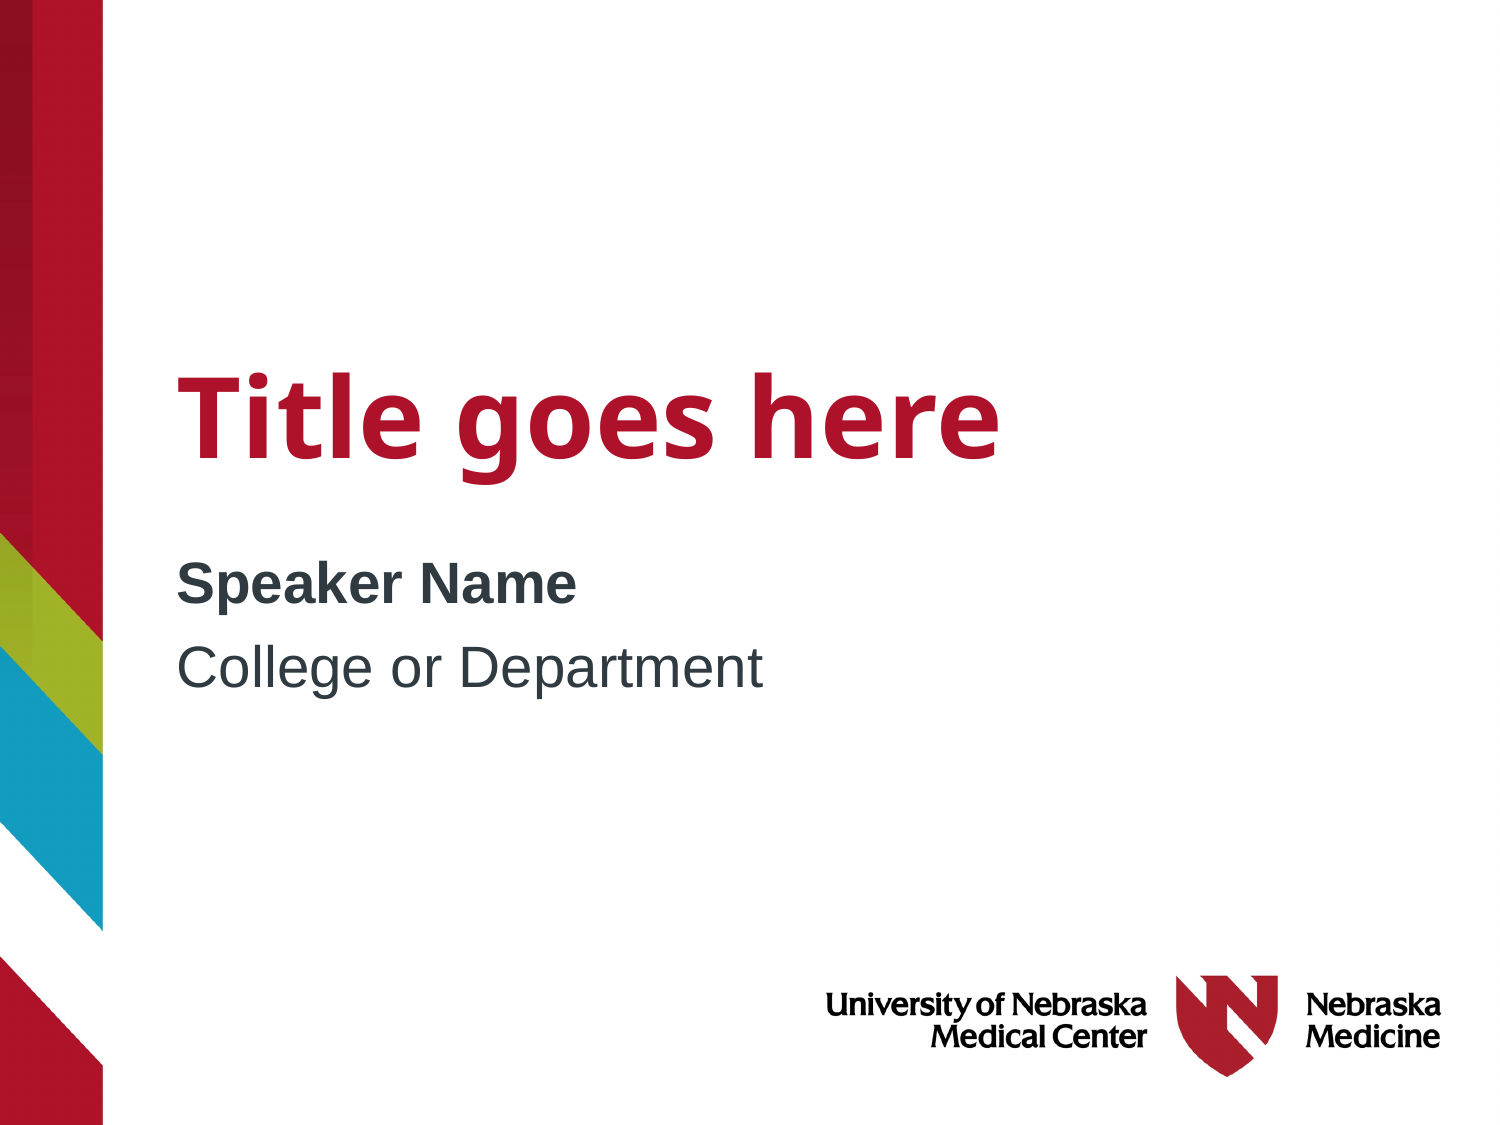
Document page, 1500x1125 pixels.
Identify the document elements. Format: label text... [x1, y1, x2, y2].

title Title goes here [161, 172, 1378, 481]
subtitle Speaker Name College or Department [161, 546, 1378, 829]
picture [0, 0, 1500, 1125]
